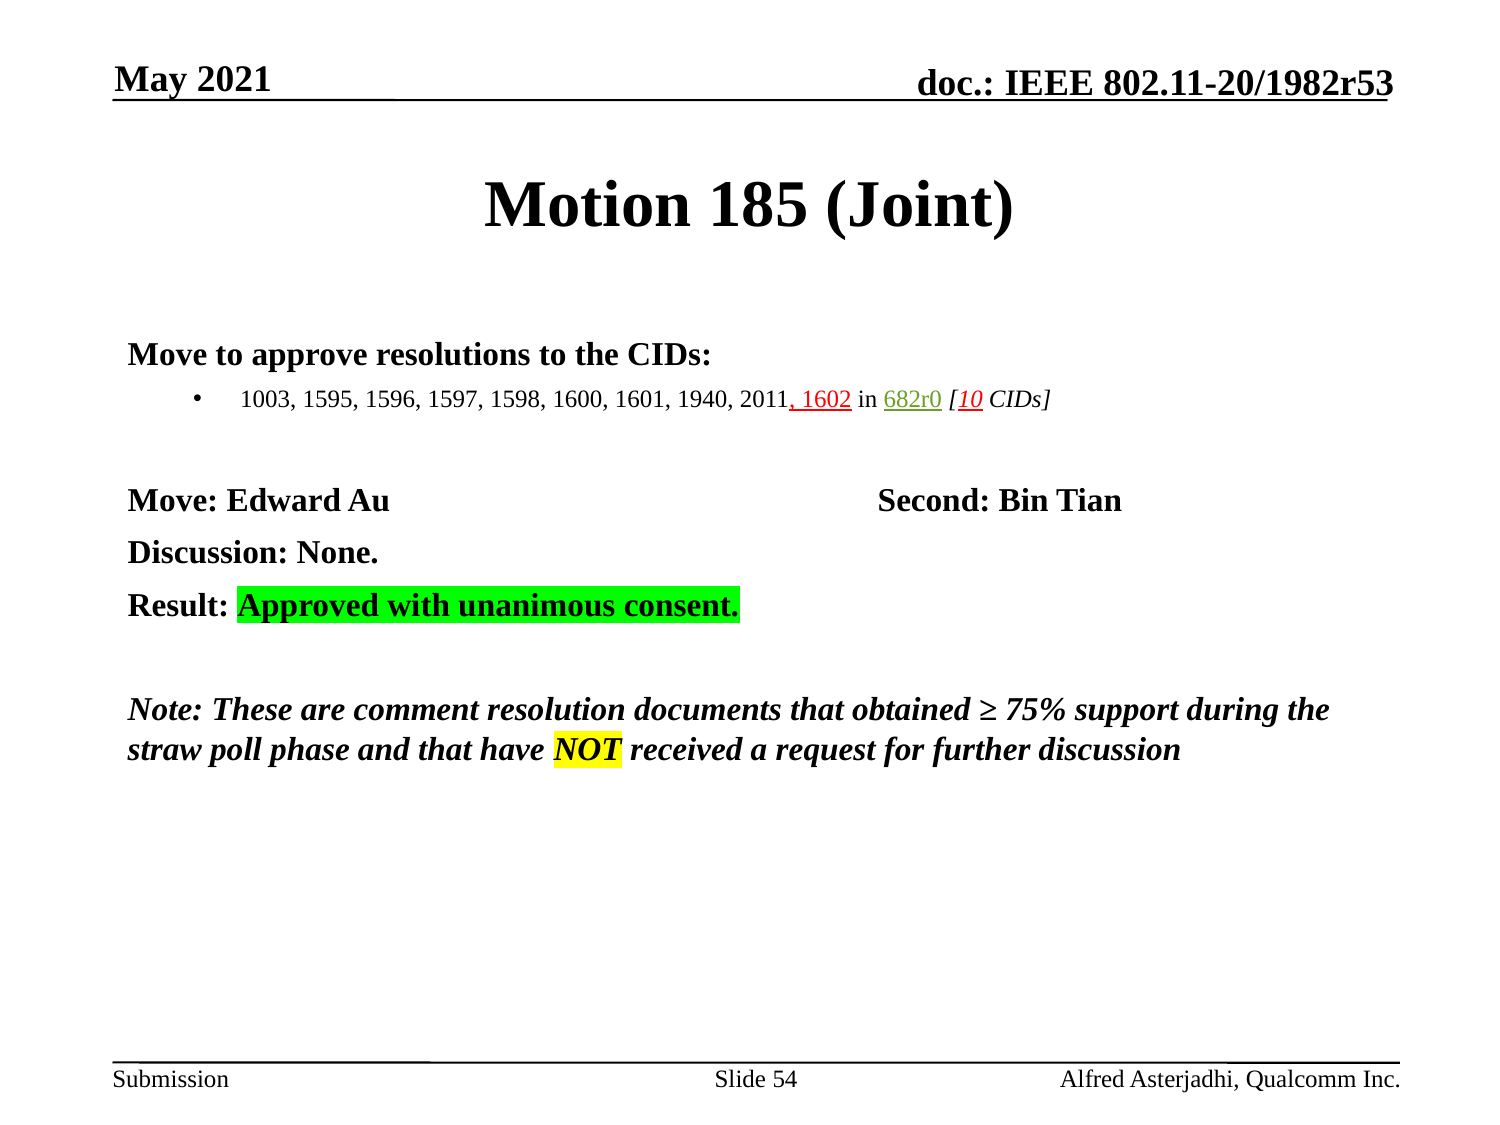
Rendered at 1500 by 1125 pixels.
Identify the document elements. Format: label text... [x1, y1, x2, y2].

slide_number Slide 54 [712, 1061, 800, 1123]
list Move to approve resolutions to the CIDs: 1003, 1595, 1596, 1597, 1598, 1600, 1601, 1940, 2011, 1602 in 682r0 [10 CIDs] Move: Edward Au Second: Bin Tian Discussion: None. Result: Approved with unanimous consent. Note: These are comment resolution documents that obtained ≥ 75% support during the straw poll phase and that have NOT received a request for further discussion [112, 324, 1388, 1000]
title Motion 185 (Joint) [112, 112, 1388, 288]
footer Alfred Asterjadhi, Qualcomm Inc. [878, 1061, 1402, 1093]
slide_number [114, 54, 423, 100]
